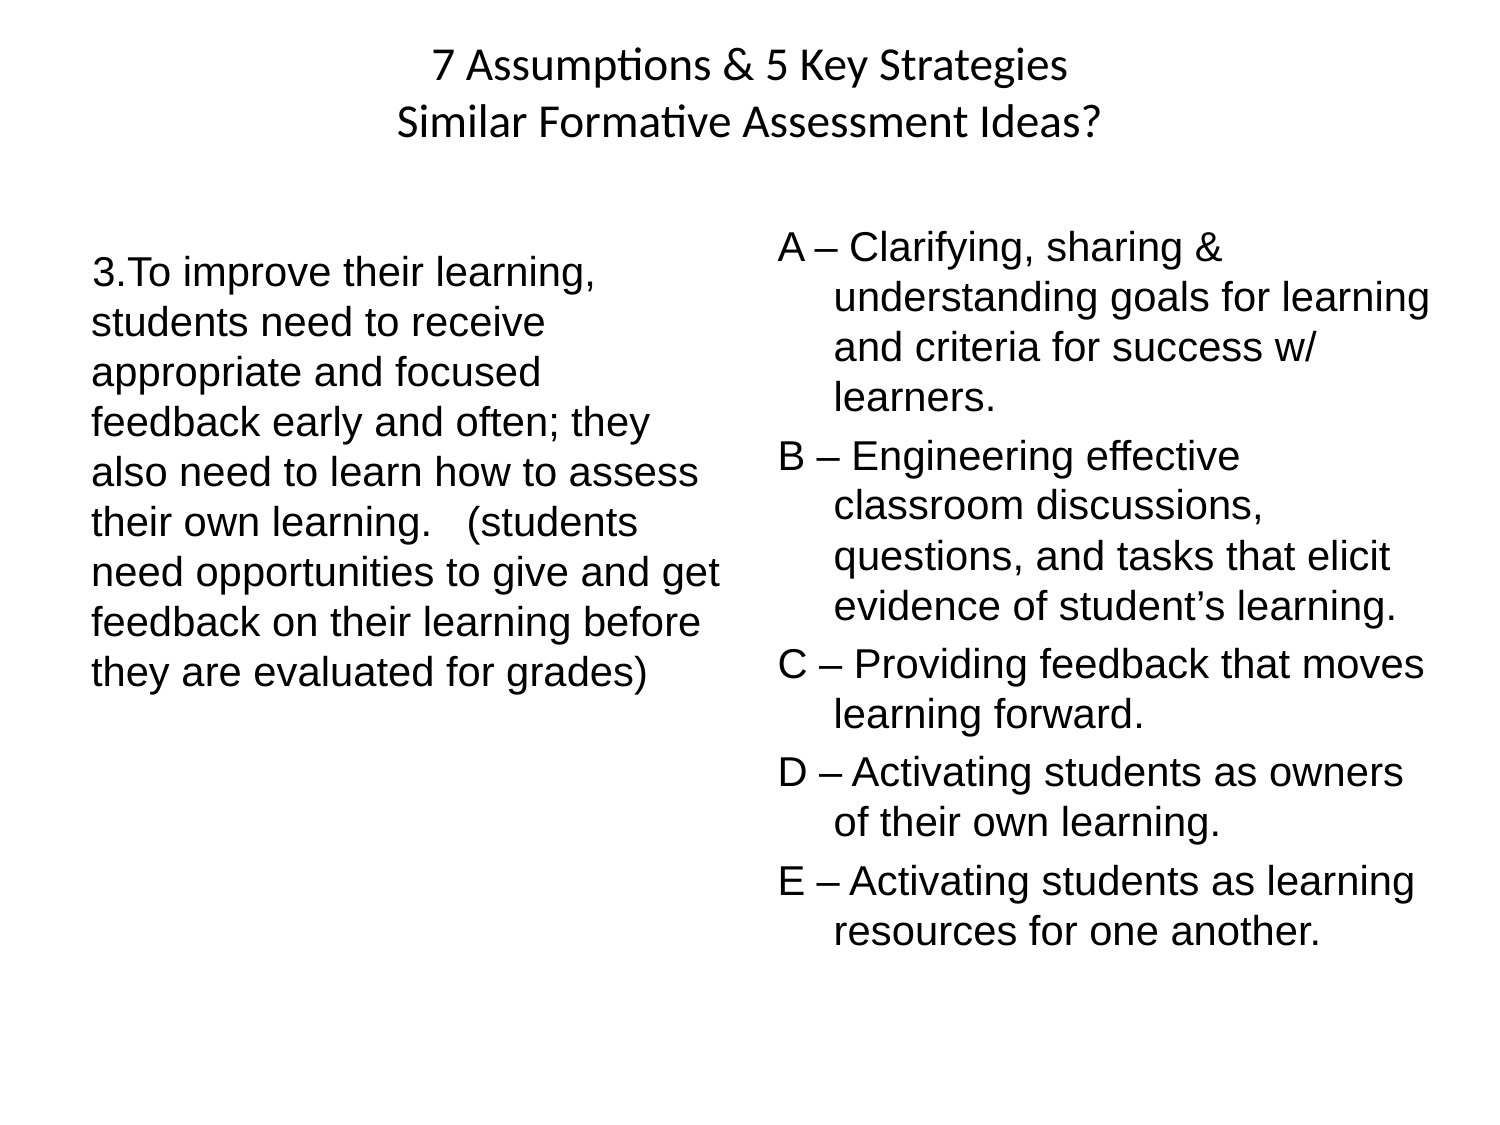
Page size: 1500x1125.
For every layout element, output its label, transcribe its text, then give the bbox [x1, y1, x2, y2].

list A – Clarifying, sharing & understanding goals for learning and criteria for success w/ learners. B – Engineering effective classroom discussions, questions, and tasks that elicit evidence of student’s learning. C – Providing feedback that moves learning forward. D – Activating students as owners of their own learning. E – Activating students as learning resources for one another. [762, 212, 1450, 1013]
title 7 Assumptions & 5 Key Strategies Similar Formative Assessment Ideas? [75, 24, 1425, 155]
list To improve their learning, students need to receive appropriate and focused feedback early and often; they also need to learn how to assess their own learning. (students need opportunities to give and get feedback on their learning before they are evaluated for grades) [75, 237, 738, 838]
